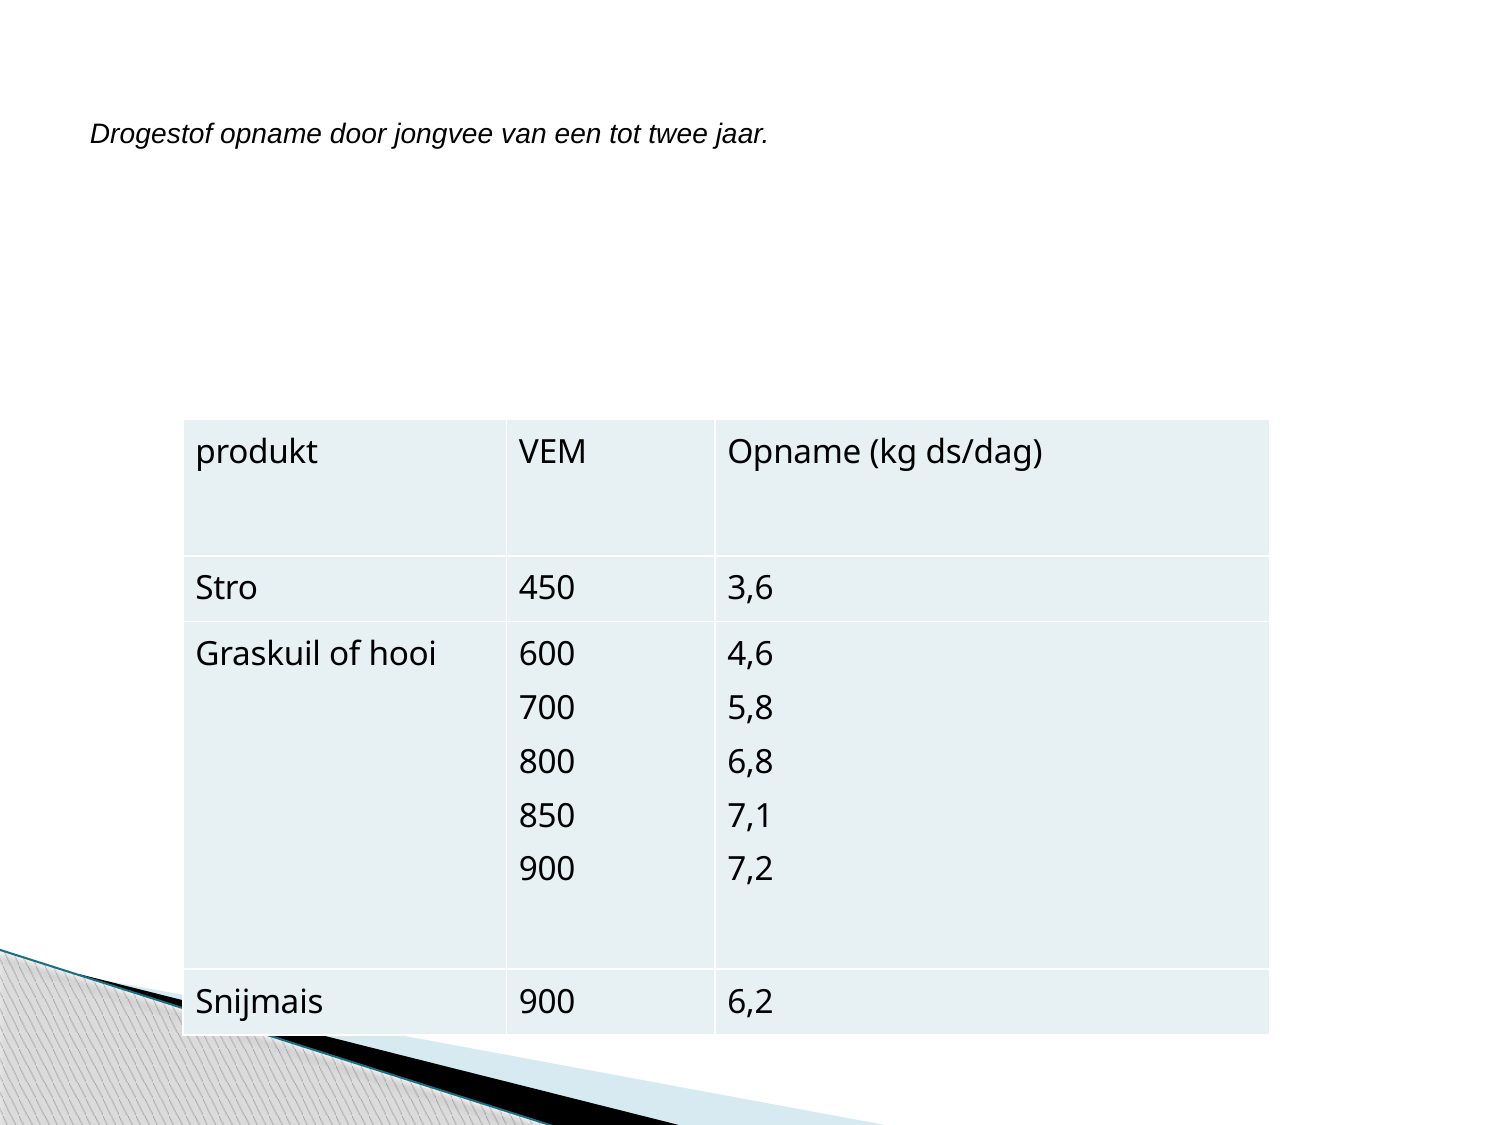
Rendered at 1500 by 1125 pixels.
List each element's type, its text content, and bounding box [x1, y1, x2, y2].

table_cell Snijmais [184, 970, 506, 1034]
table_cell Graskuil of hooi [184, 622, 506, 968]
table_header produkt [184, 420, 506, 555]
table_cell Stro [184, 557, 506, 621]
table_header VEM [507, 420, 714, 555]
table_cell 4,6 5,8 6,8 7,1 7,2 [716, 622, 1269, 968]
table_header Opname (kg ds/dag) [716, 420, 1269, 555]
table_cell 6,2 [716, 970, 1269, 1034]
title Drogestof opname door jongvee van een tot twee jaar. [75, 45, 1425, 233]
table_cell 3,6 [716, 557, 1269, 621]
table_cell 450 [507, 557, 714, 621]
table_cell 900 [507, 970, 714, 1034]
table_cell 600 700 800 850 900 [507, 622, 714, 968]
